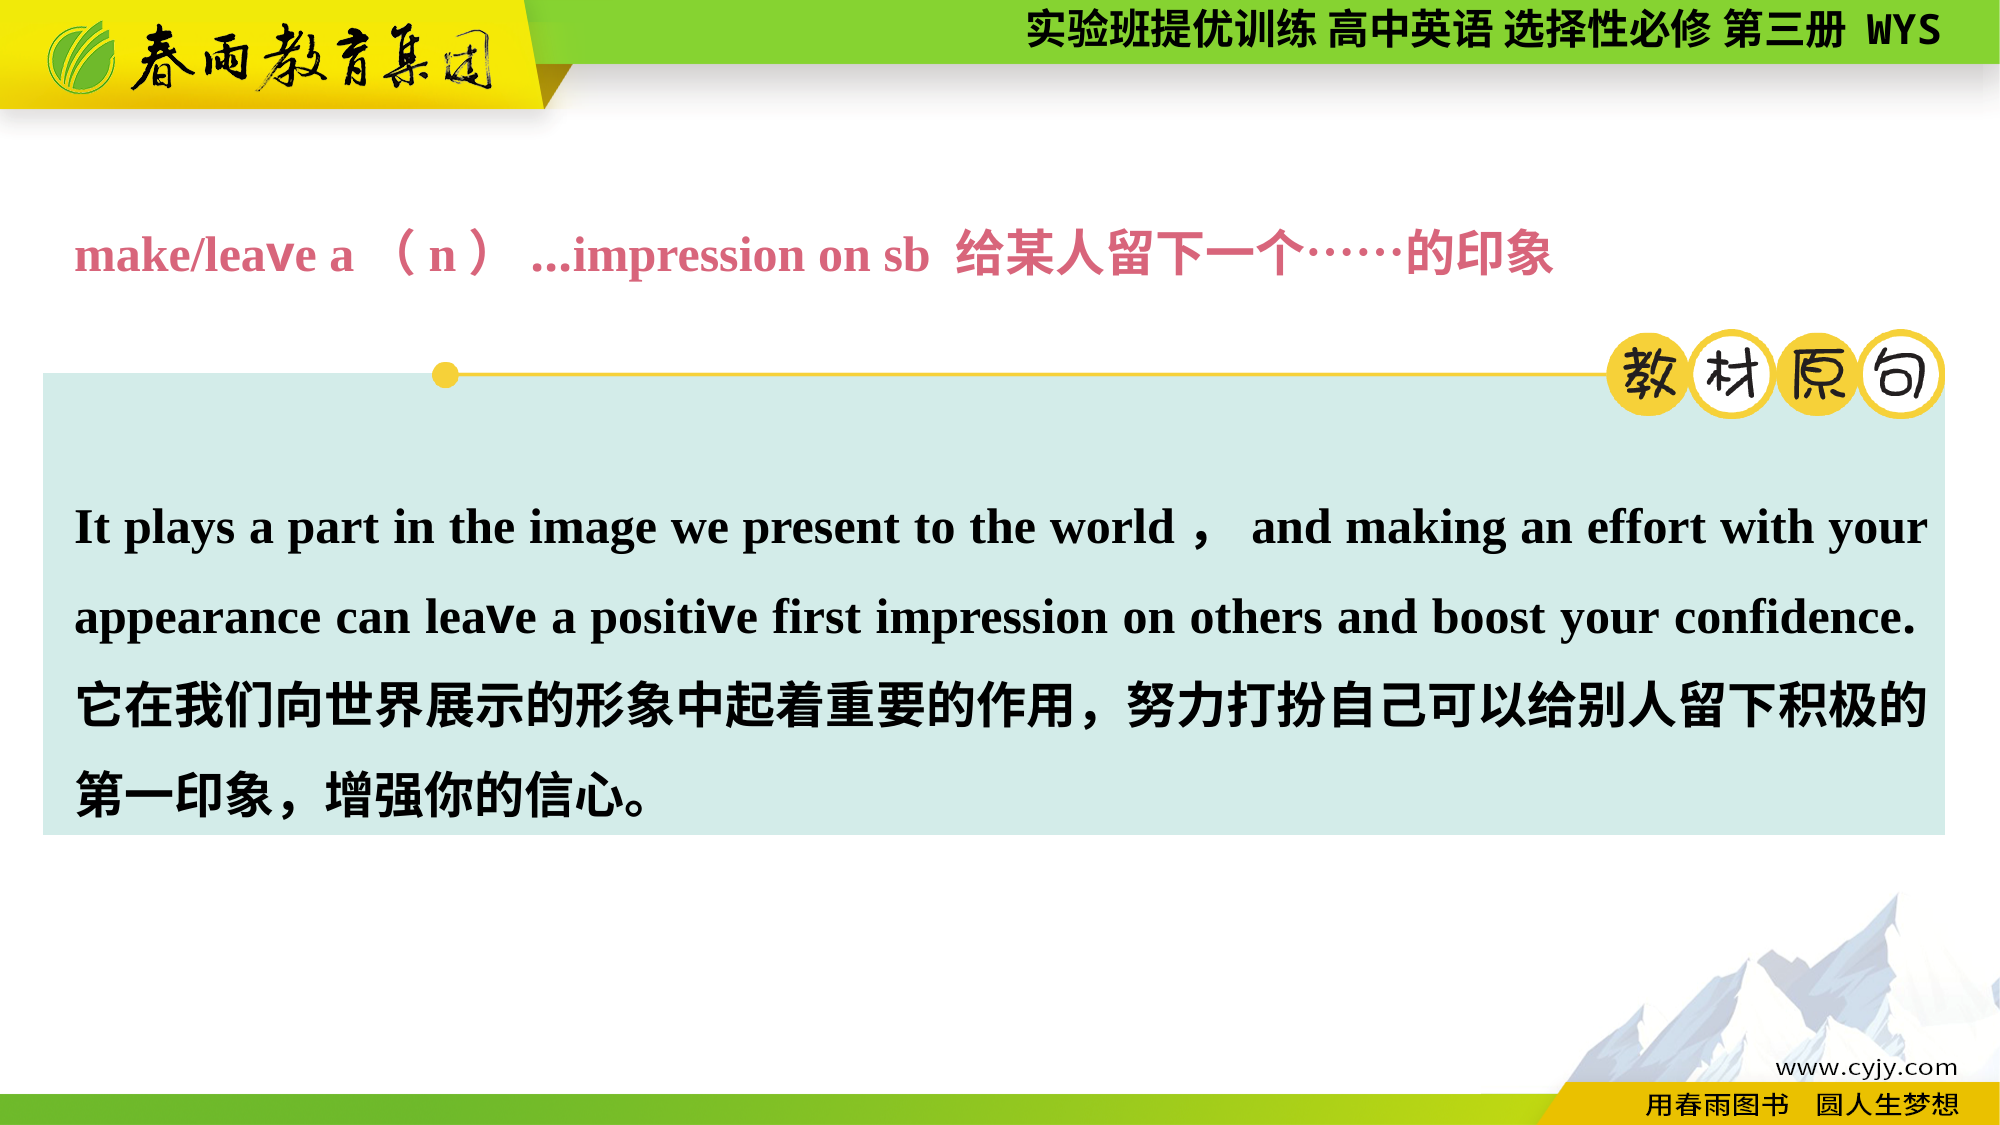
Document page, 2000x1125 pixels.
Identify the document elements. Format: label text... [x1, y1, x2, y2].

picture [0, 0, 2000, 1125]
list make/leave a（n）...impression on sb 给某人留下一个……的印象 [59, 184, 1944, 281]
